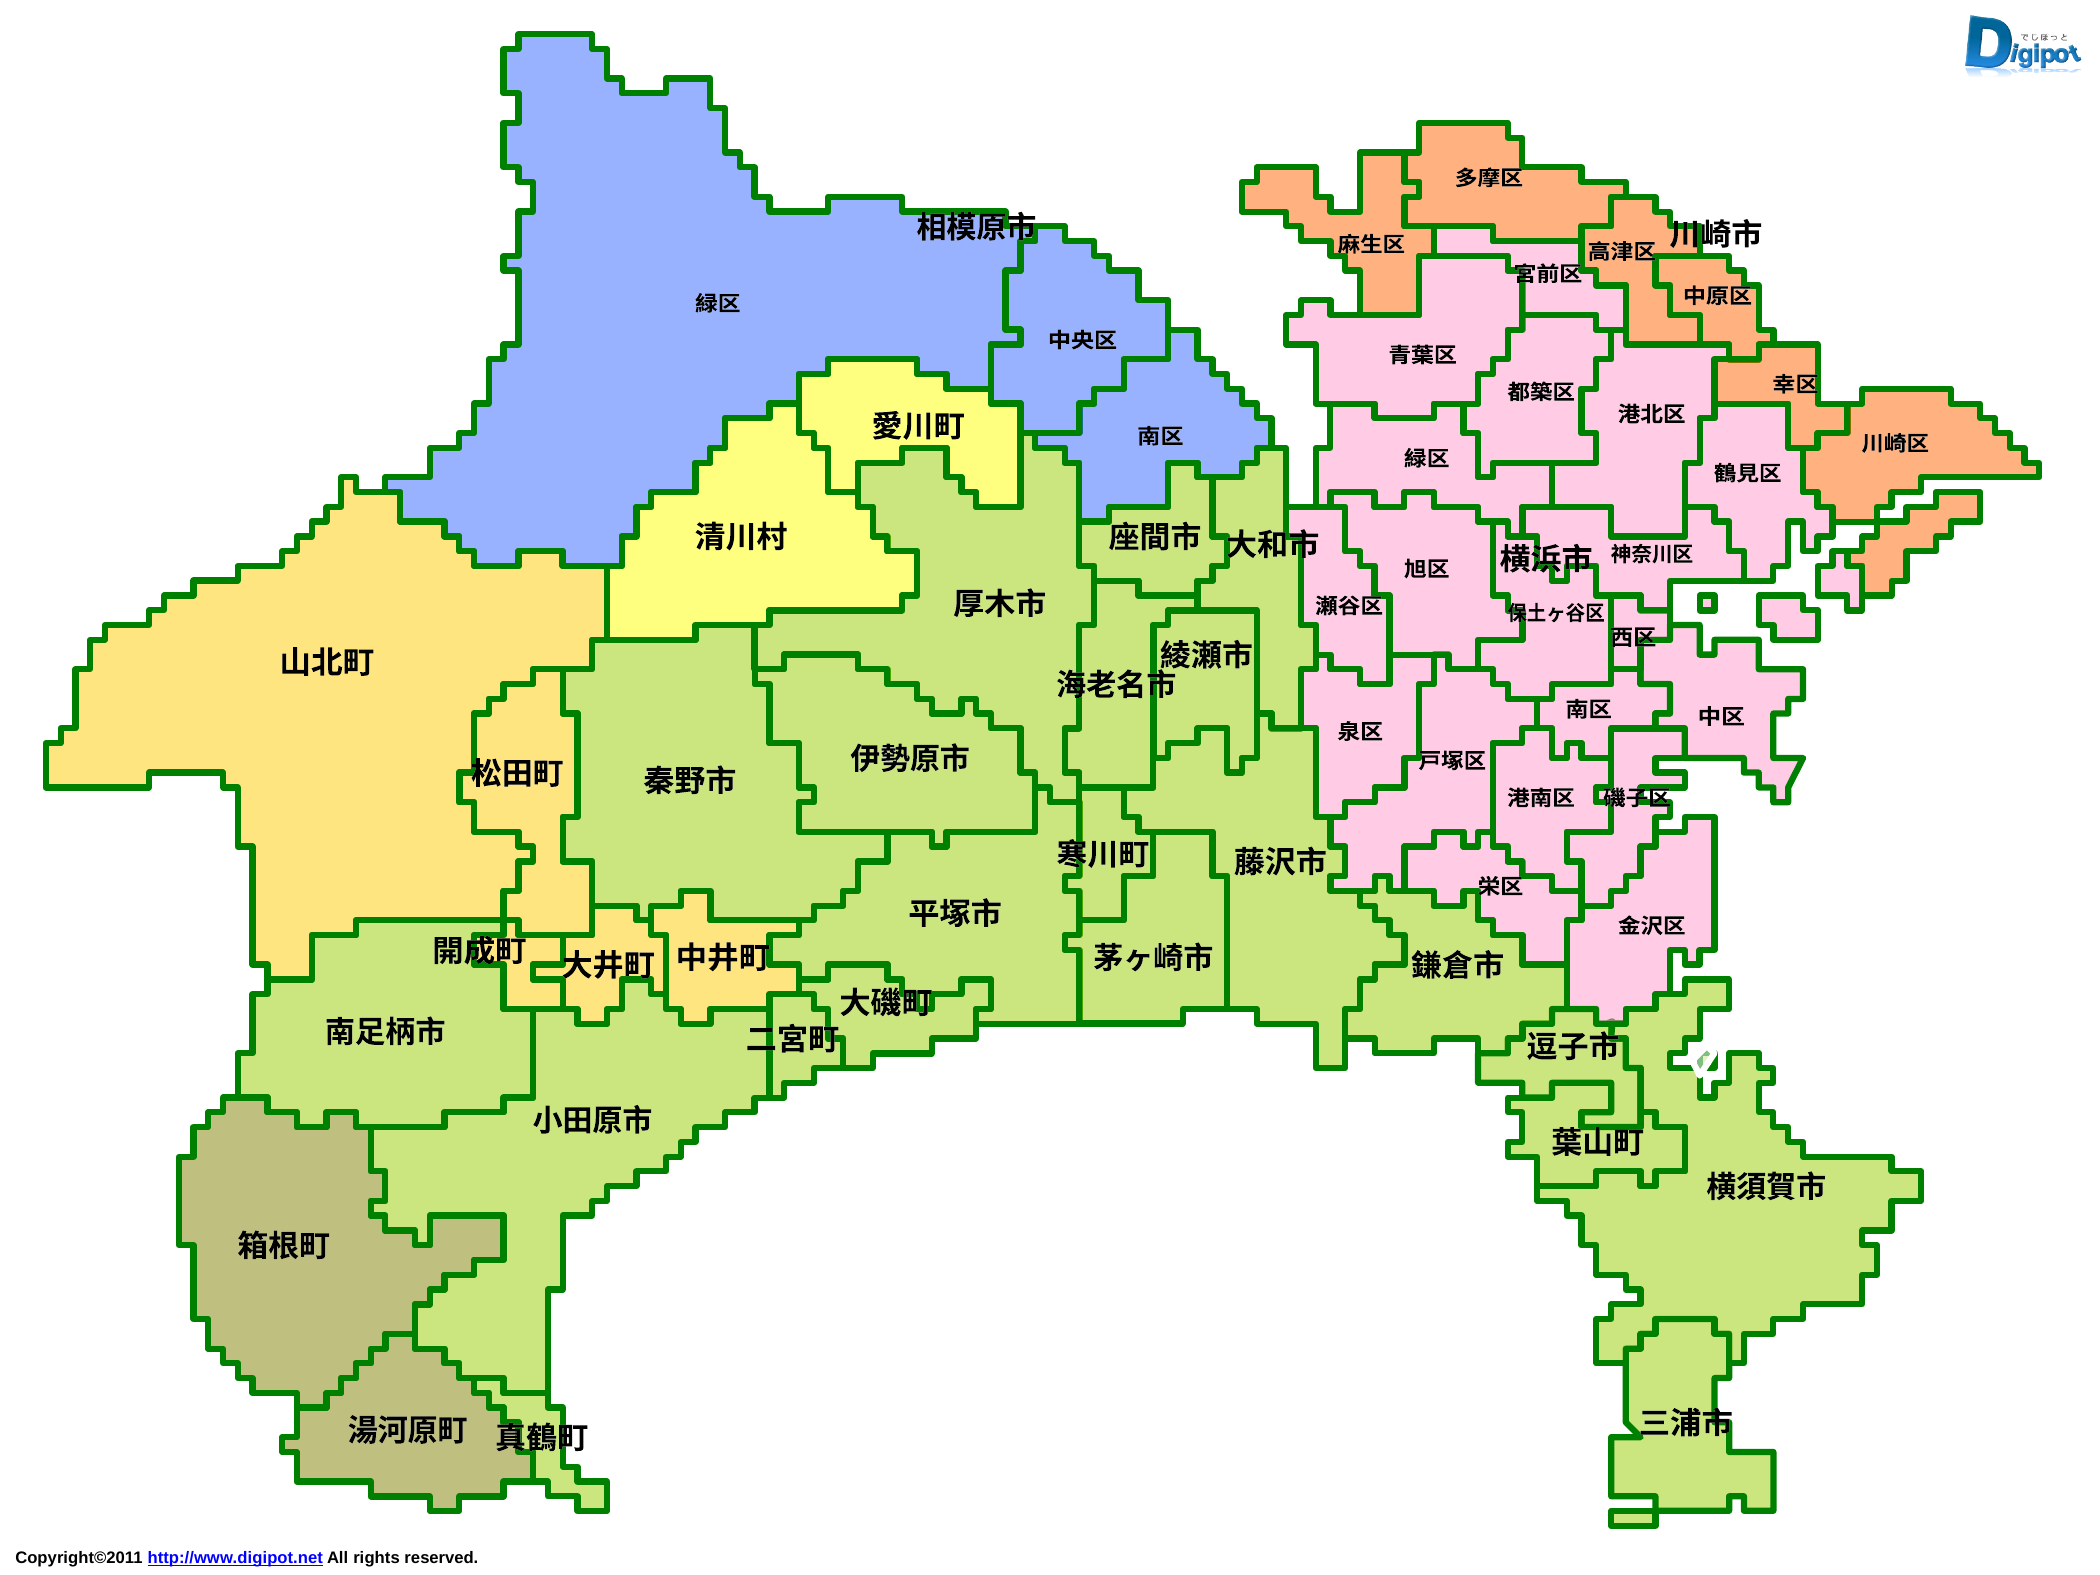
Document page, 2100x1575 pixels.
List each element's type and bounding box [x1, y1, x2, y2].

picture [1965, 15, 2082, 79]
picture [1983, 29, 1996, 34]
text_box [237, 167, 1929, 1452]
text_box [45, 34, 2040, 1526]
